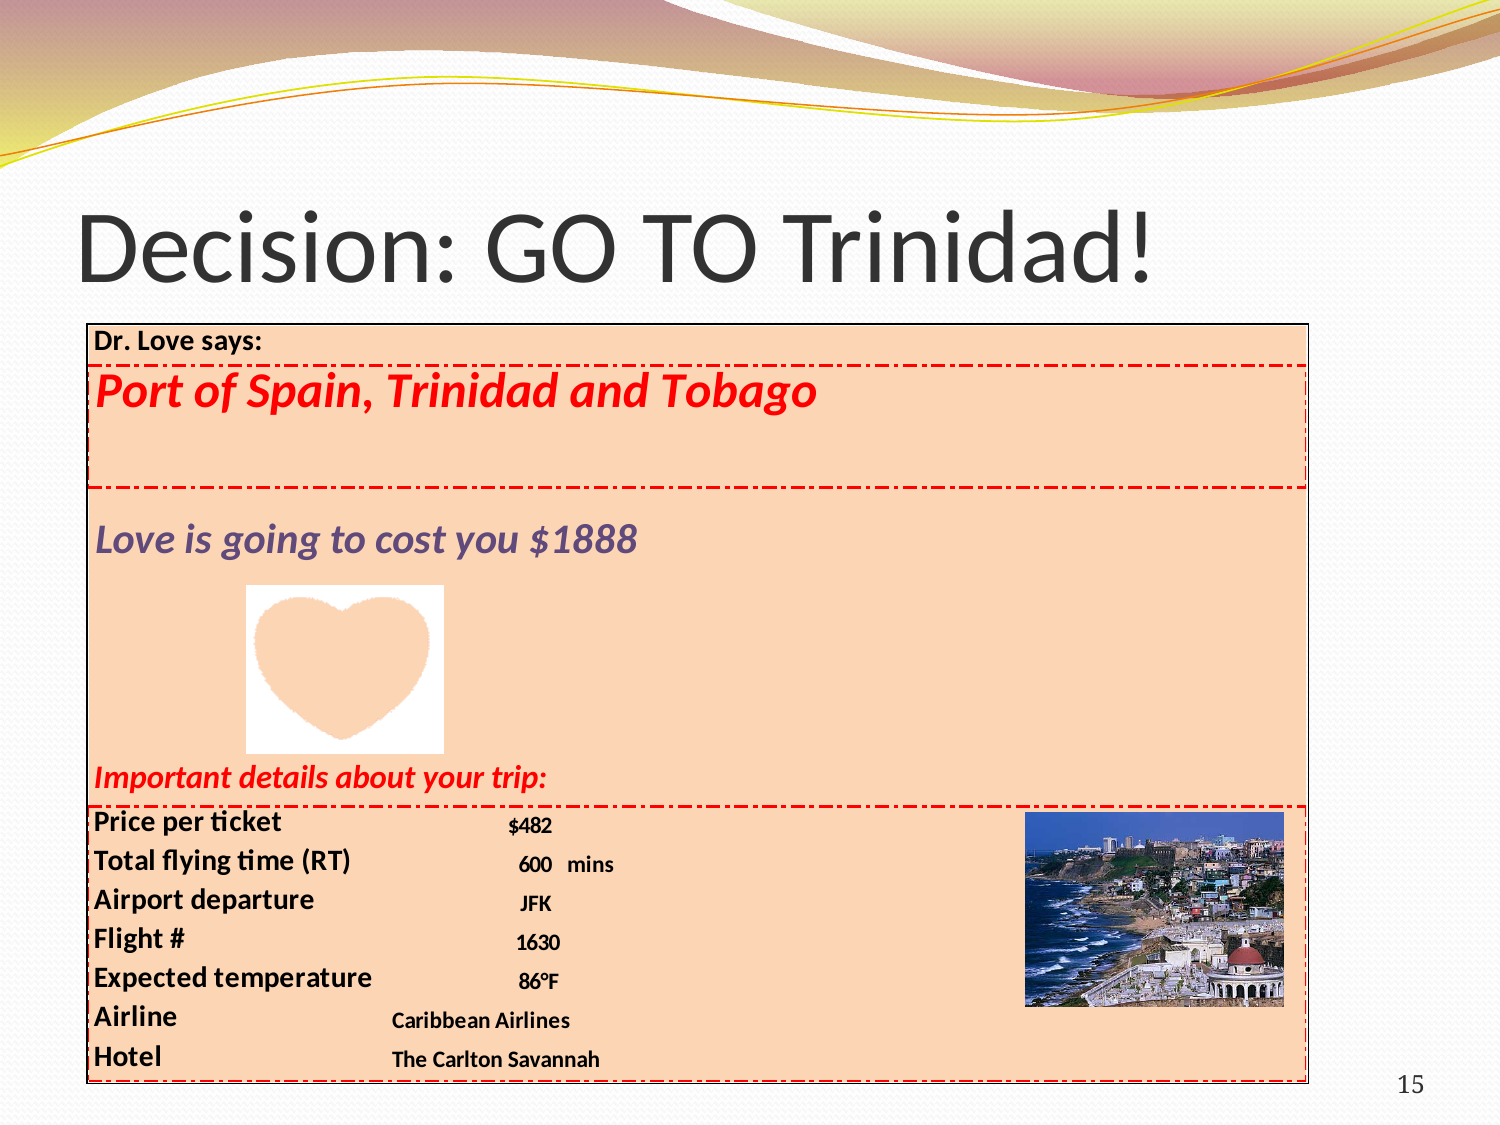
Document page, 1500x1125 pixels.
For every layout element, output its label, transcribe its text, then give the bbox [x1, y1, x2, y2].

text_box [87, 324, 1308, 1083]
slide_number 15 [1299, 1042, 1425, 1103]
title Decision: GO TO Trinidad! [75, 115, 1425, 303]
